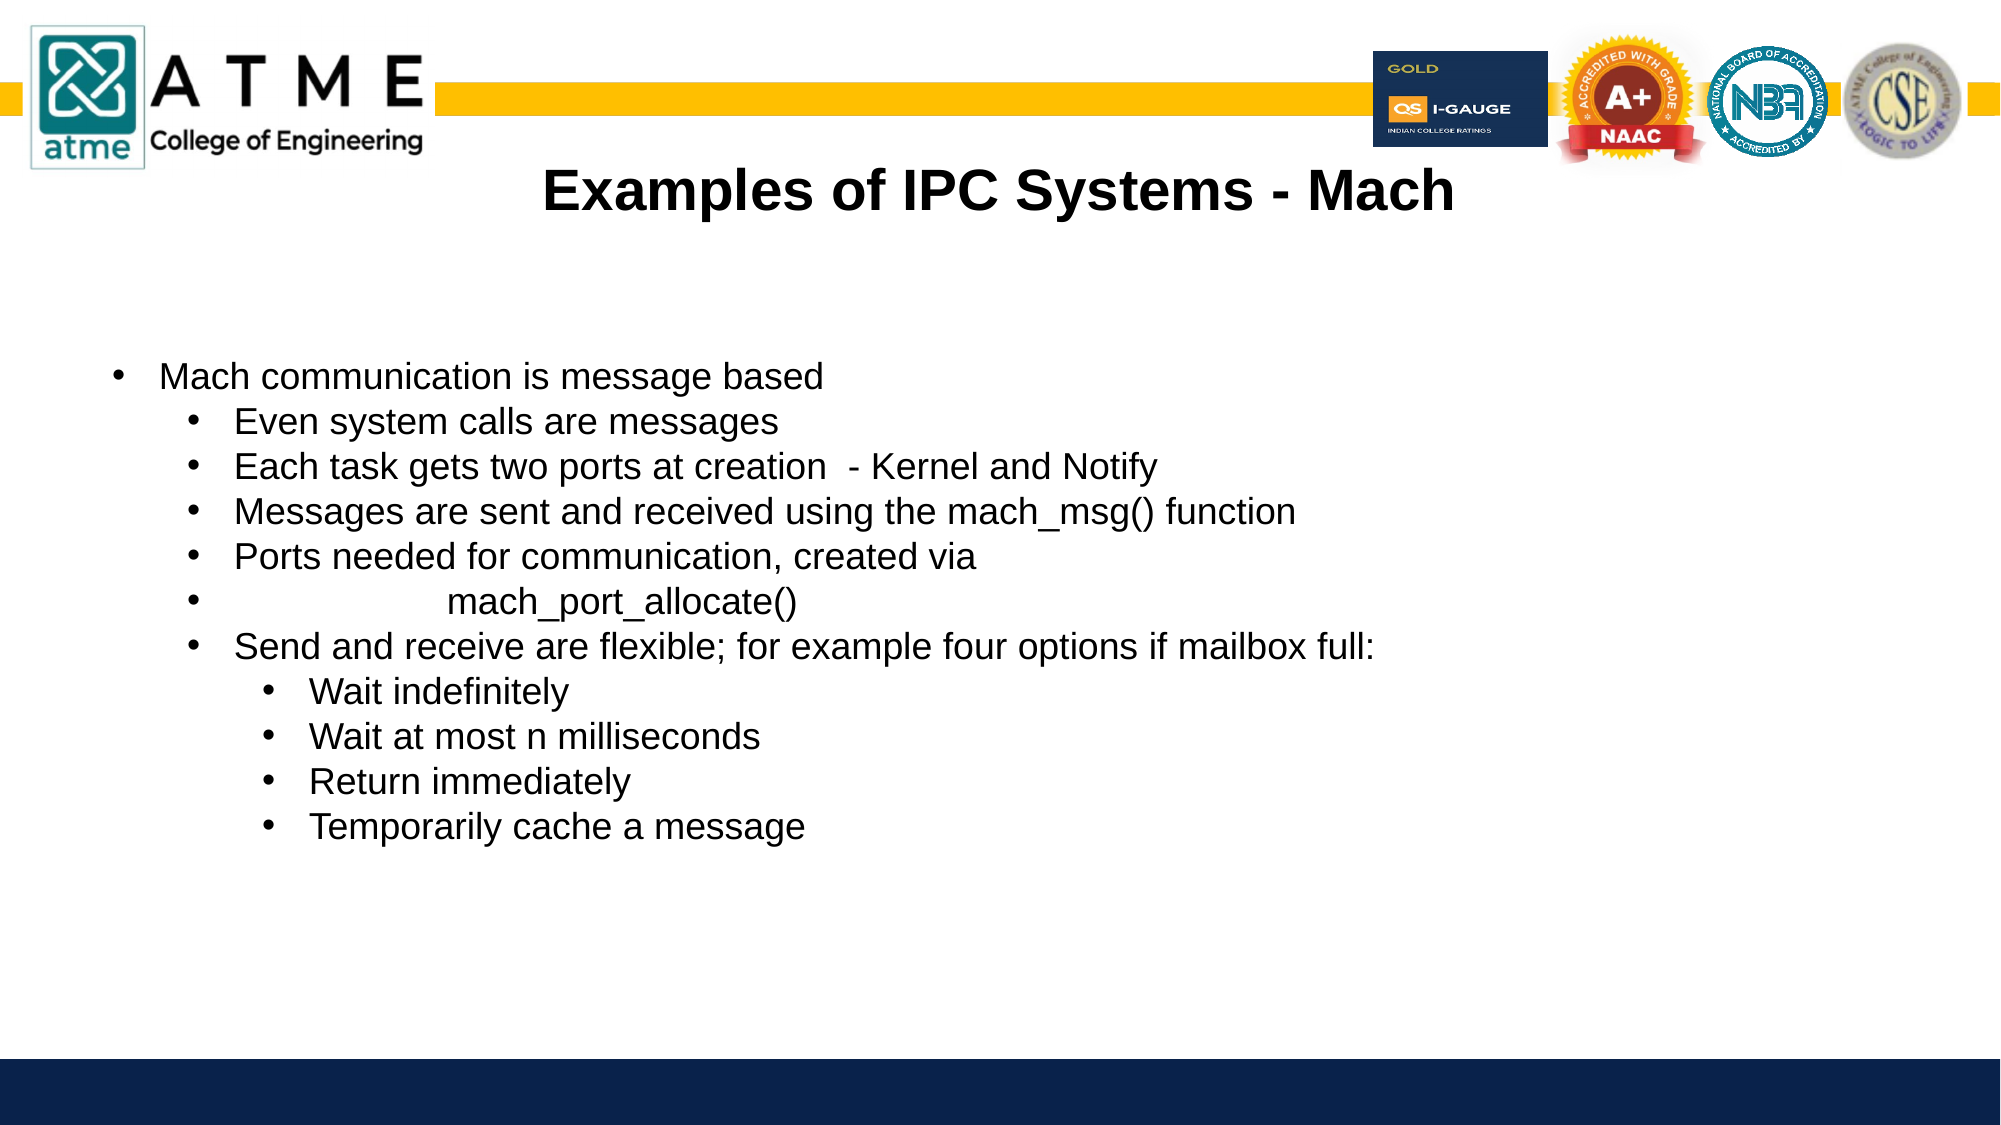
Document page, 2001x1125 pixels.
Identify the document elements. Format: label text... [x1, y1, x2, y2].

picture [1840, 26, 1968, 176]
picture [1373, 20, 1828, 180]
picture [22, 15, 435, 178]
text_box Examples of IPC Systems - Mach [528, 144, 1472, 230]
picture [0, 1059, 2001, 1125]
text_box Mach communication is message based Even system calls are messages Each task gets two ports at creation - Kernel and Notify Messages are sent and received using the mach_msg() function Ports needed for communication, created via mach_port_allocate() Send and receive are flexible; for example four options if mailbox full: Wait indefinitely Wait at most n milliseconds Return immediately Temporarily cache a message [97, 344, 1391, 900]
